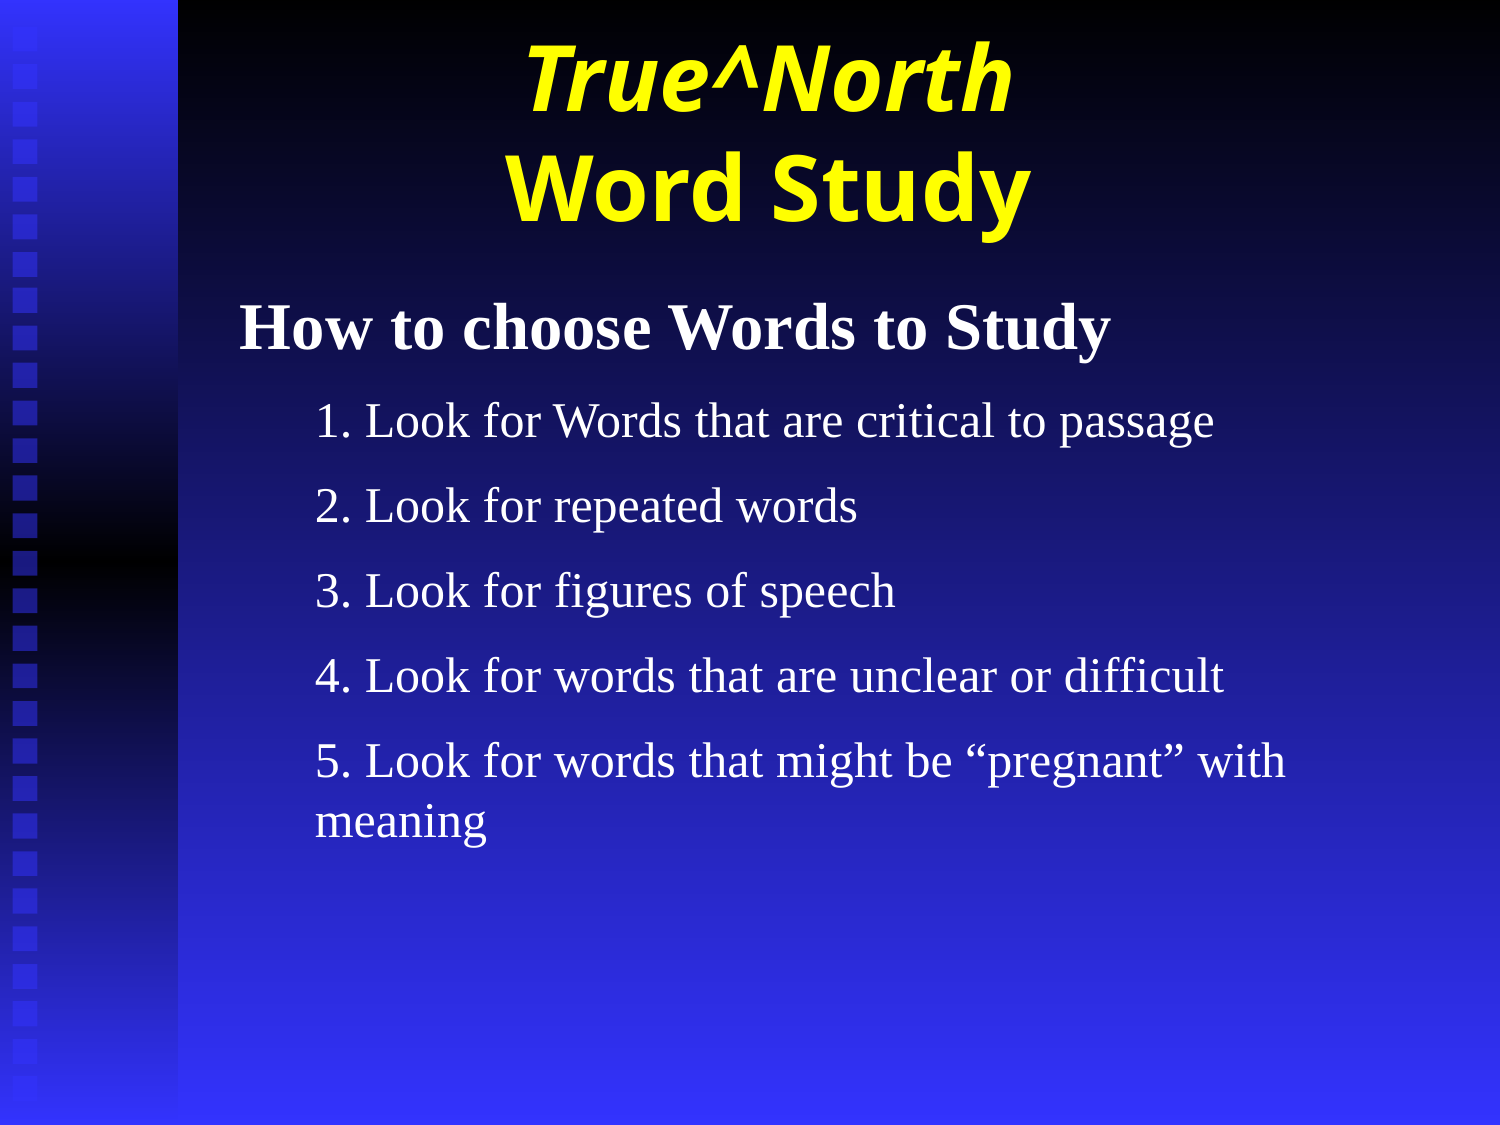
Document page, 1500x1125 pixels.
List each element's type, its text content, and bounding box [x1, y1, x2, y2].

title True^North Word Study [87, 112, 1450, 238]
text_box How to choose Words to Study 1. Look for Words that are critical to passage 2. Look for repeated words 3. Look for figures of speech 4. Look for words that are unclear or difficult 5. Look for words that might be “pregnant” with meaning [224, 275, 1413, 855]
